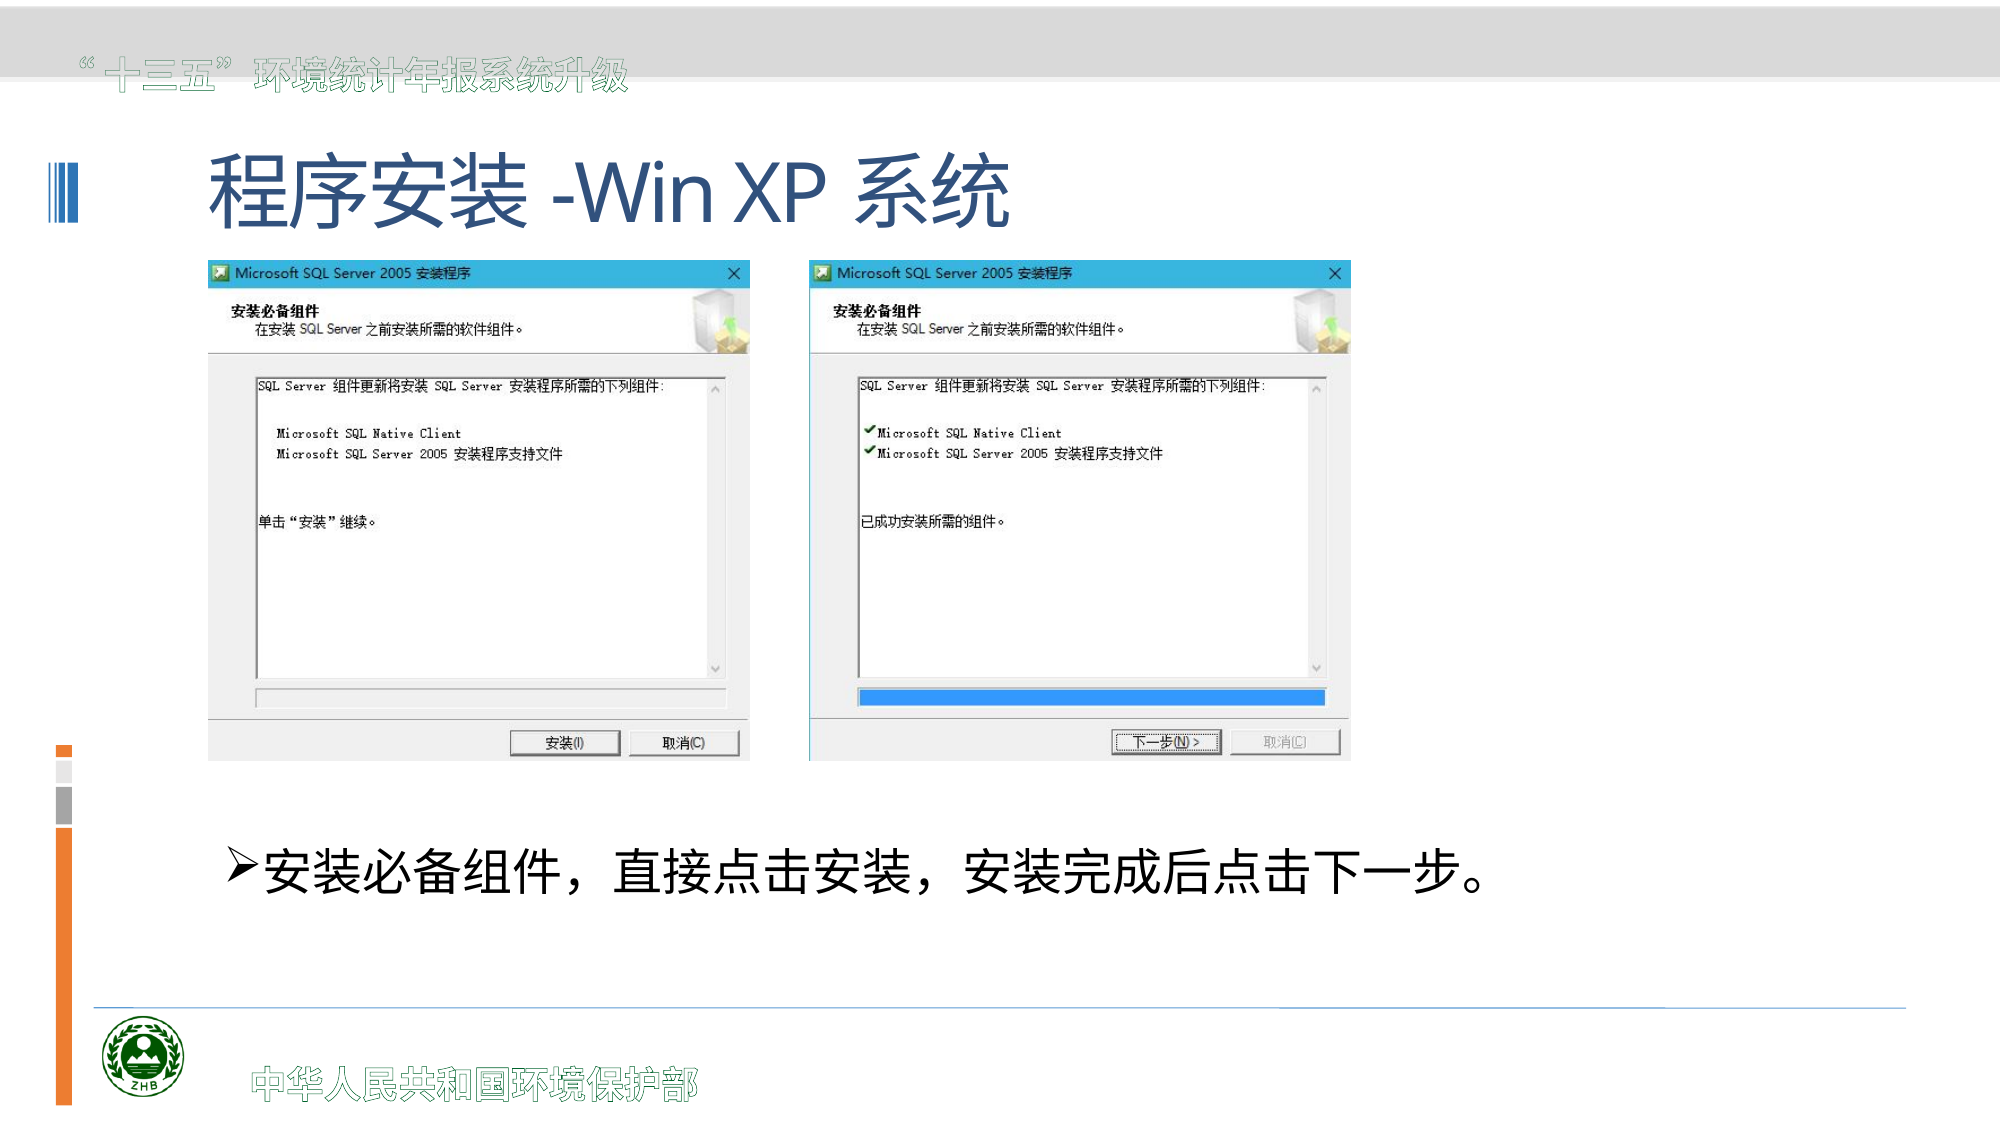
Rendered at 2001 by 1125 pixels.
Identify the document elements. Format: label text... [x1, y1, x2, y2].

text_box 程序安装-Win XP系统 [192, 131, 1080, 261]
picture [93, 1007, 188, 1106]
text_box 安装必备组件，直接点击安装，安装完成后点击下一步。 [208, 833, 1520, 909]
picture [809, 260, 1351, 761]
picture [208, 260, 750, 761]
